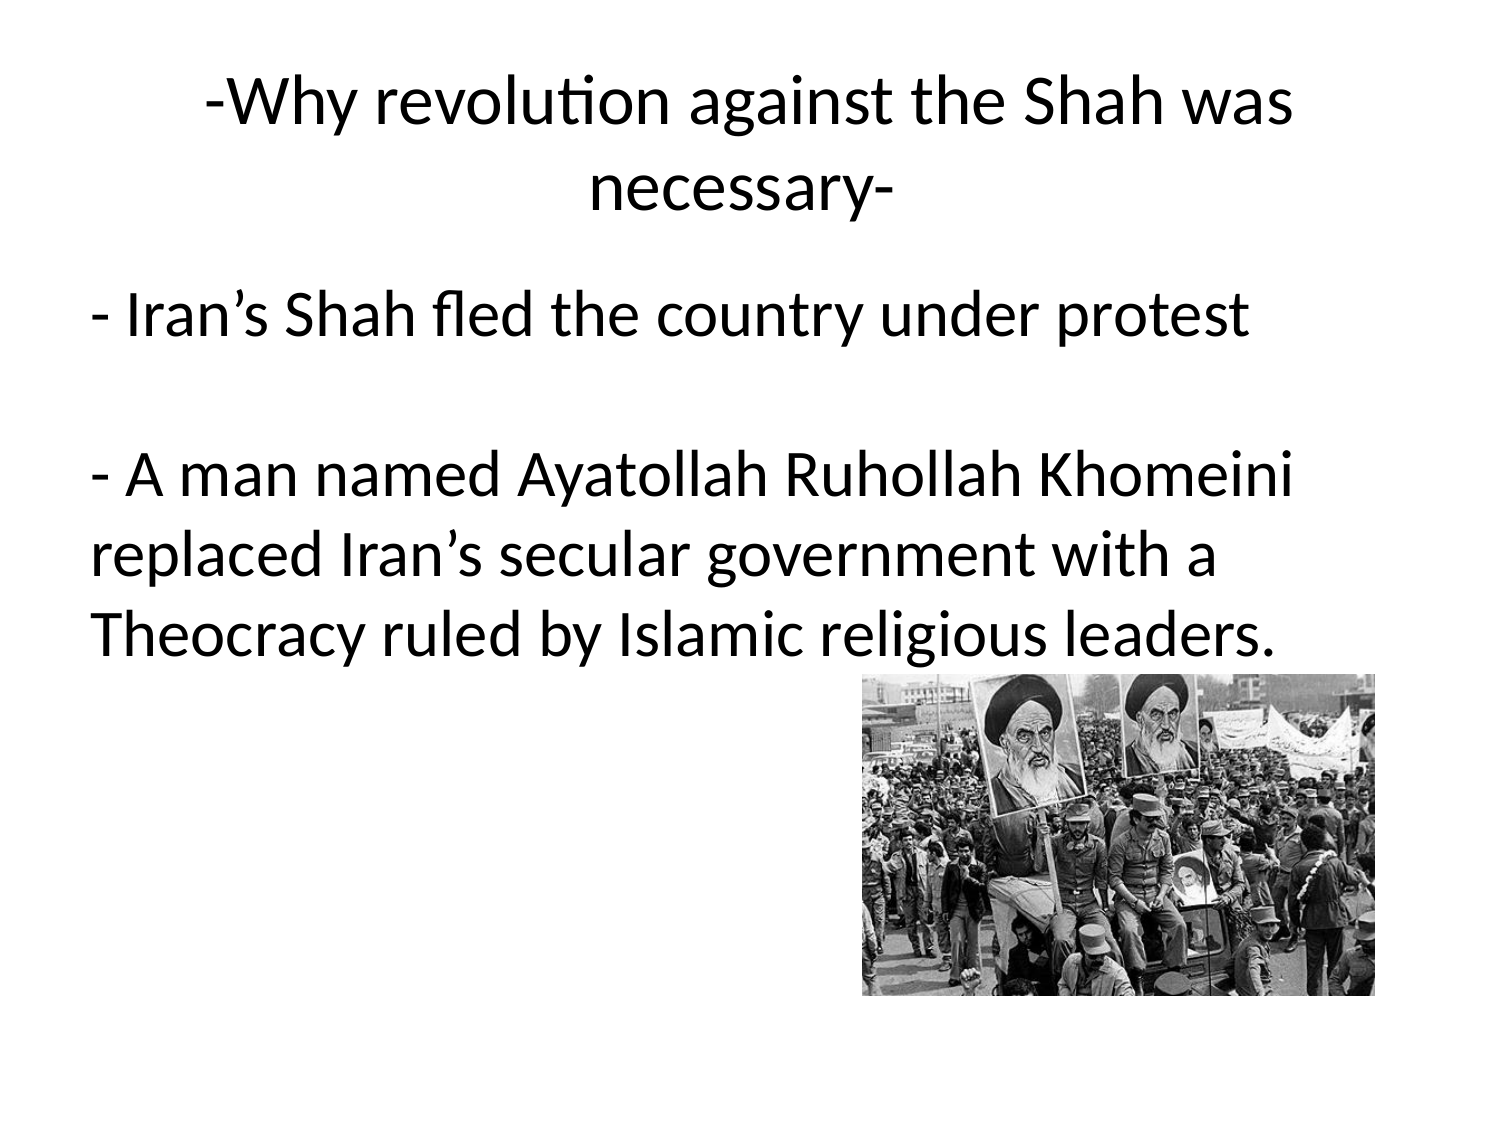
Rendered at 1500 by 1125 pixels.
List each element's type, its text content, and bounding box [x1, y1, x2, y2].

picture [862, 674, 1376, 997]
list - Iran’s Shah fled the country under protest - A man named Ayatollah Ruhollah Khomeini replaced Iran’s secular government with a Theocracy ruled by Islamic religious leaders. [75, 262, 1425, 1005]
title -Why revolution against the Shah was necessary- [75, 45, 1425, 233]
